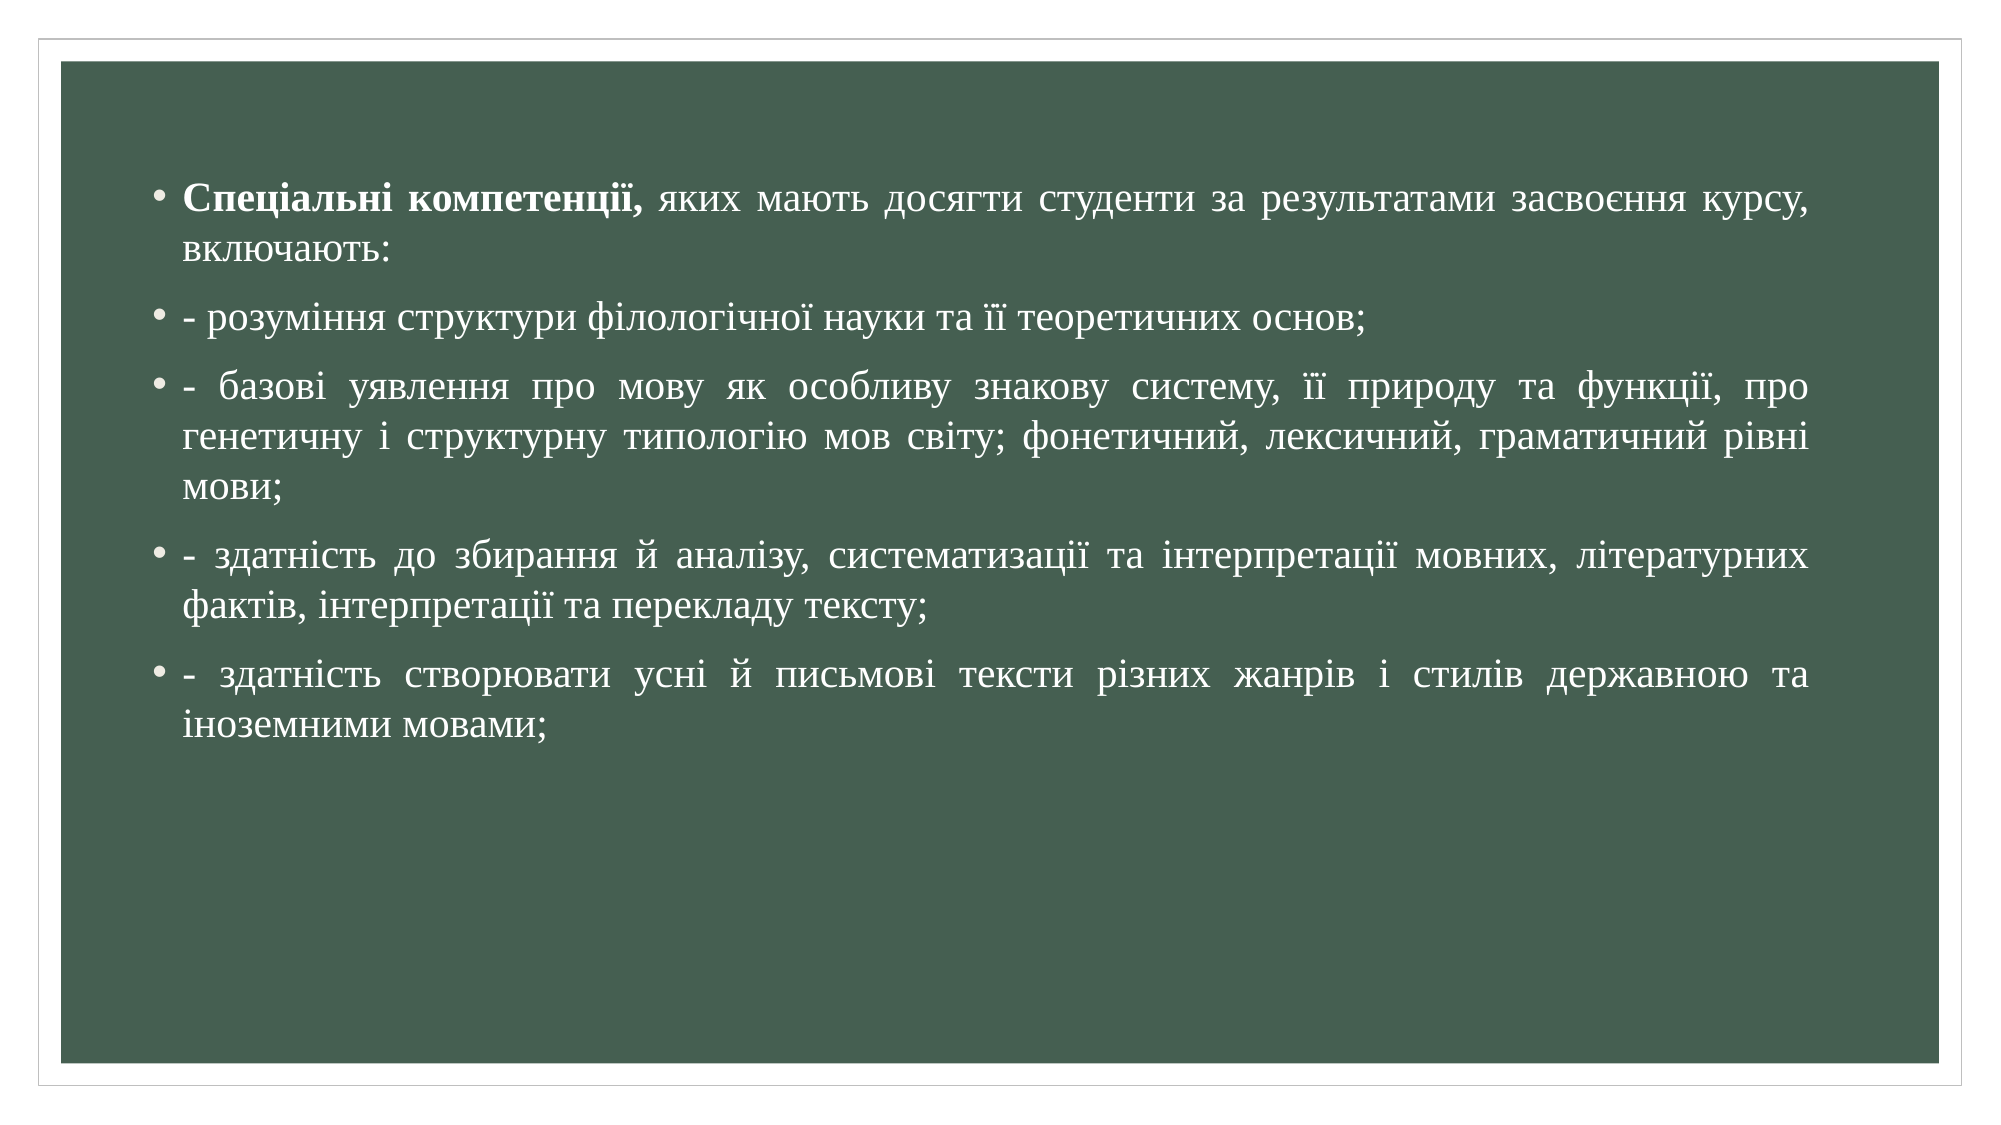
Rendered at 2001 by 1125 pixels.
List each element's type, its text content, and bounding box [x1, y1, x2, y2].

list Спеціальні компетенції, яких мають досягти студенти за результатами засвоєння курсу, включають: - розуміння структури філологічної науки та її теоретичних основ; - базові уявлення про мову як особливу знакову систему, її природу та функції, про генетичну і структурну типологію мов світу; фонетичний, лексичний, граматичний рівні мови; - здатність до збирання й аналізу, систематизації та інтерпретації мовних, літературних фактів, інтерпретації та перекладу тексту; - здатність створювати усні й письмові тексти різних жанрів і стилів державною та іноземними мовами; [137, 162, 1825, 990]
